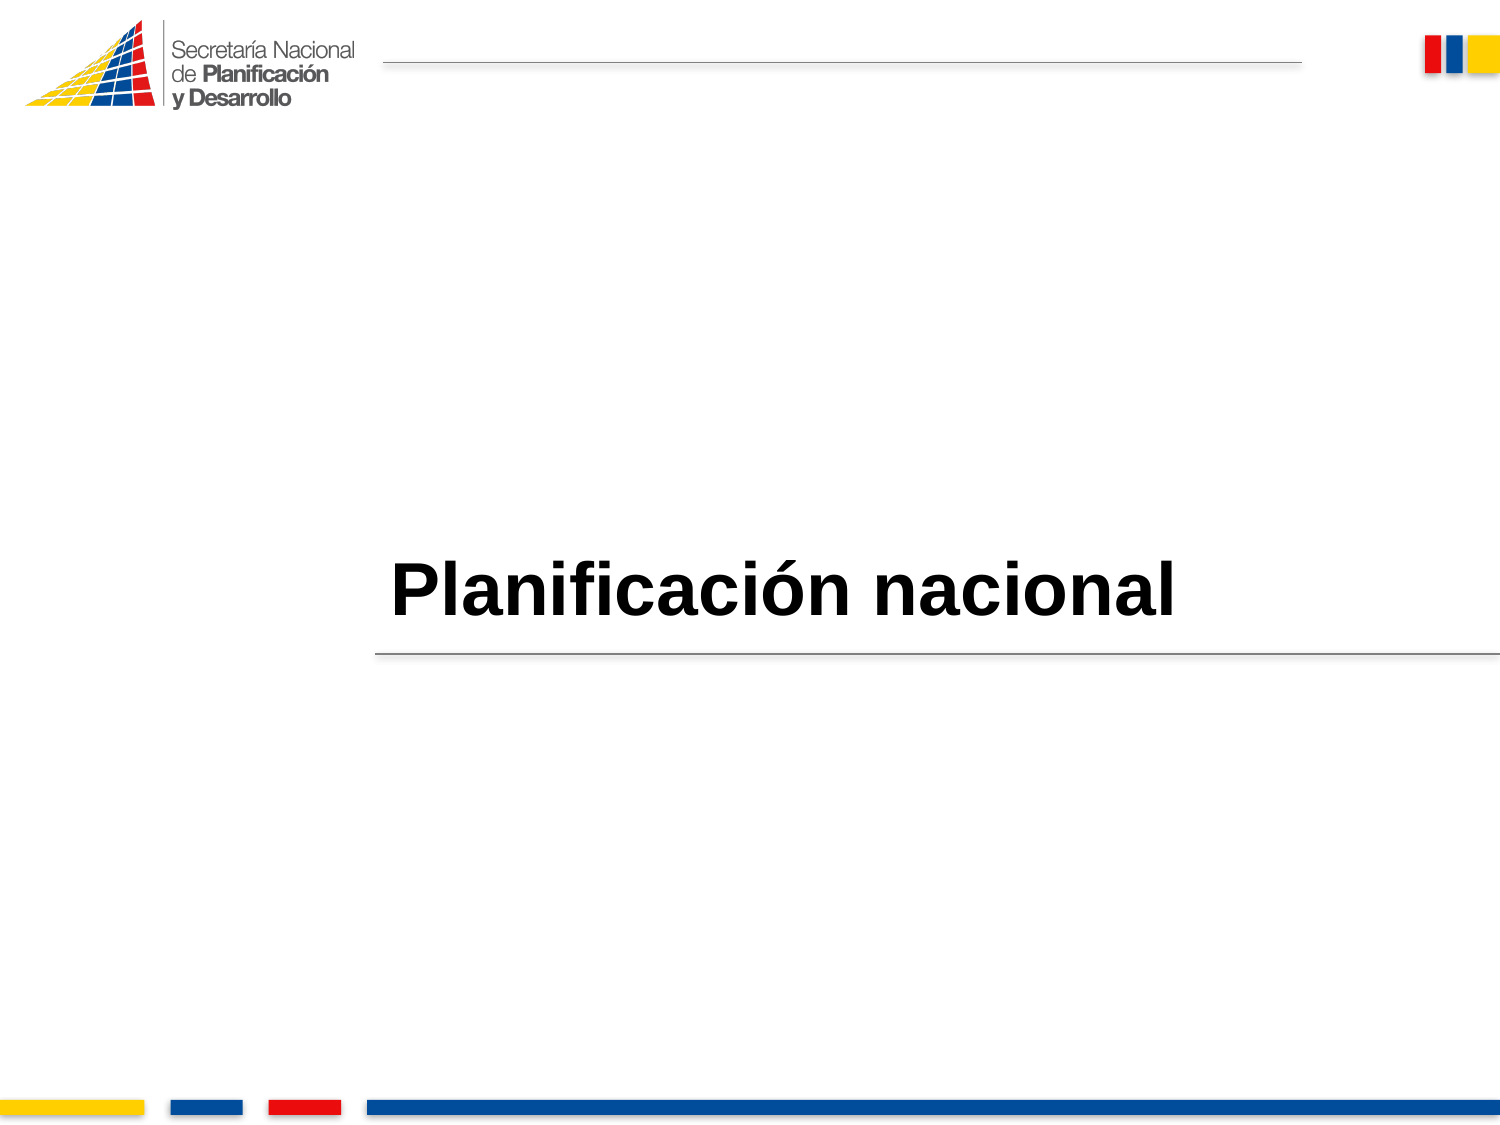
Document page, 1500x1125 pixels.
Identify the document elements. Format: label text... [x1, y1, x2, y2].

title Planificación nacional [375, 450, 1500, 639]
picture [25, 20, 354, 110]
